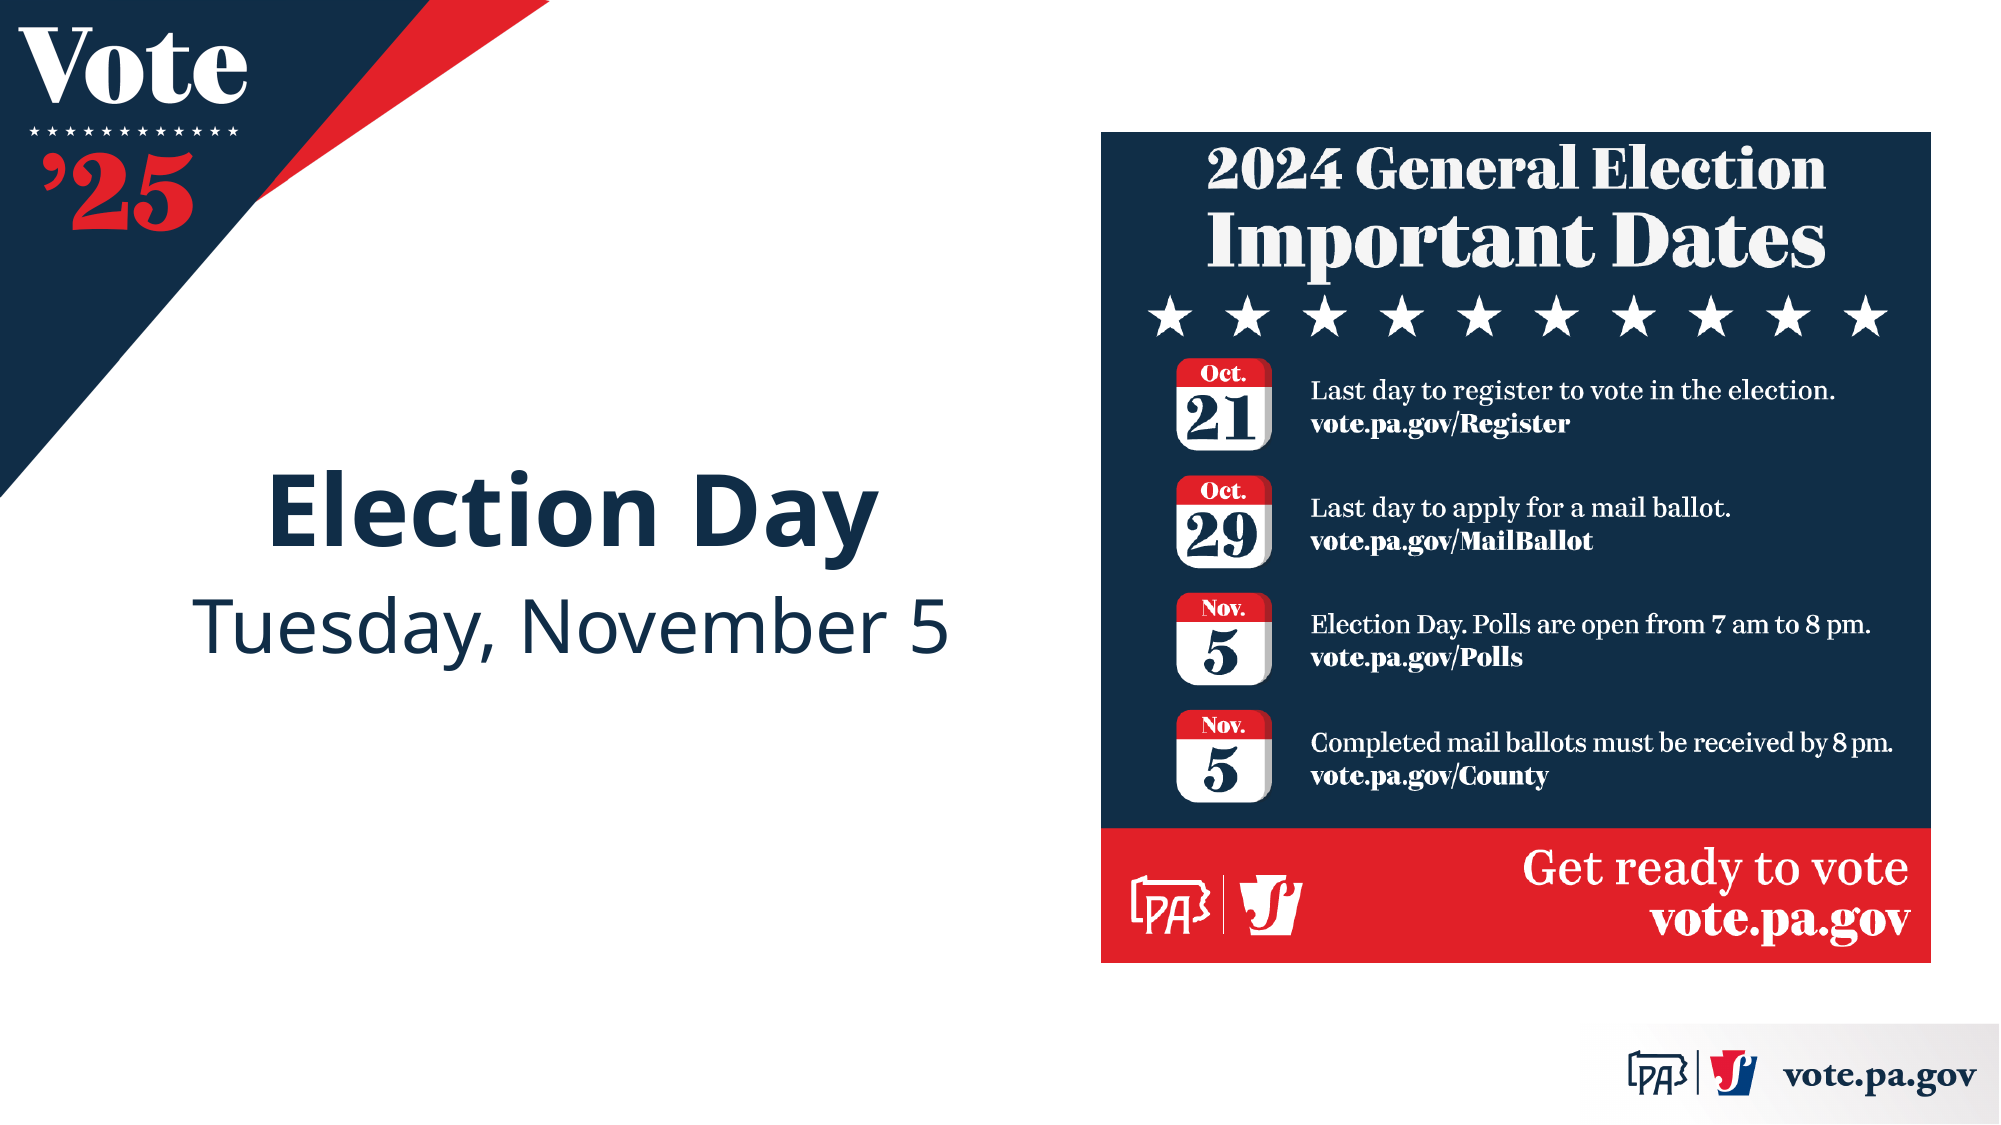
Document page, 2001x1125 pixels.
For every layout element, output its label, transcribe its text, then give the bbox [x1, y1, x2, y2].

picture [1100, 131, 2000, 1125]
picture [0, 0, 591, 539]
list Election Day Tuesday, November 5 [143, 453, 1002, 672]
